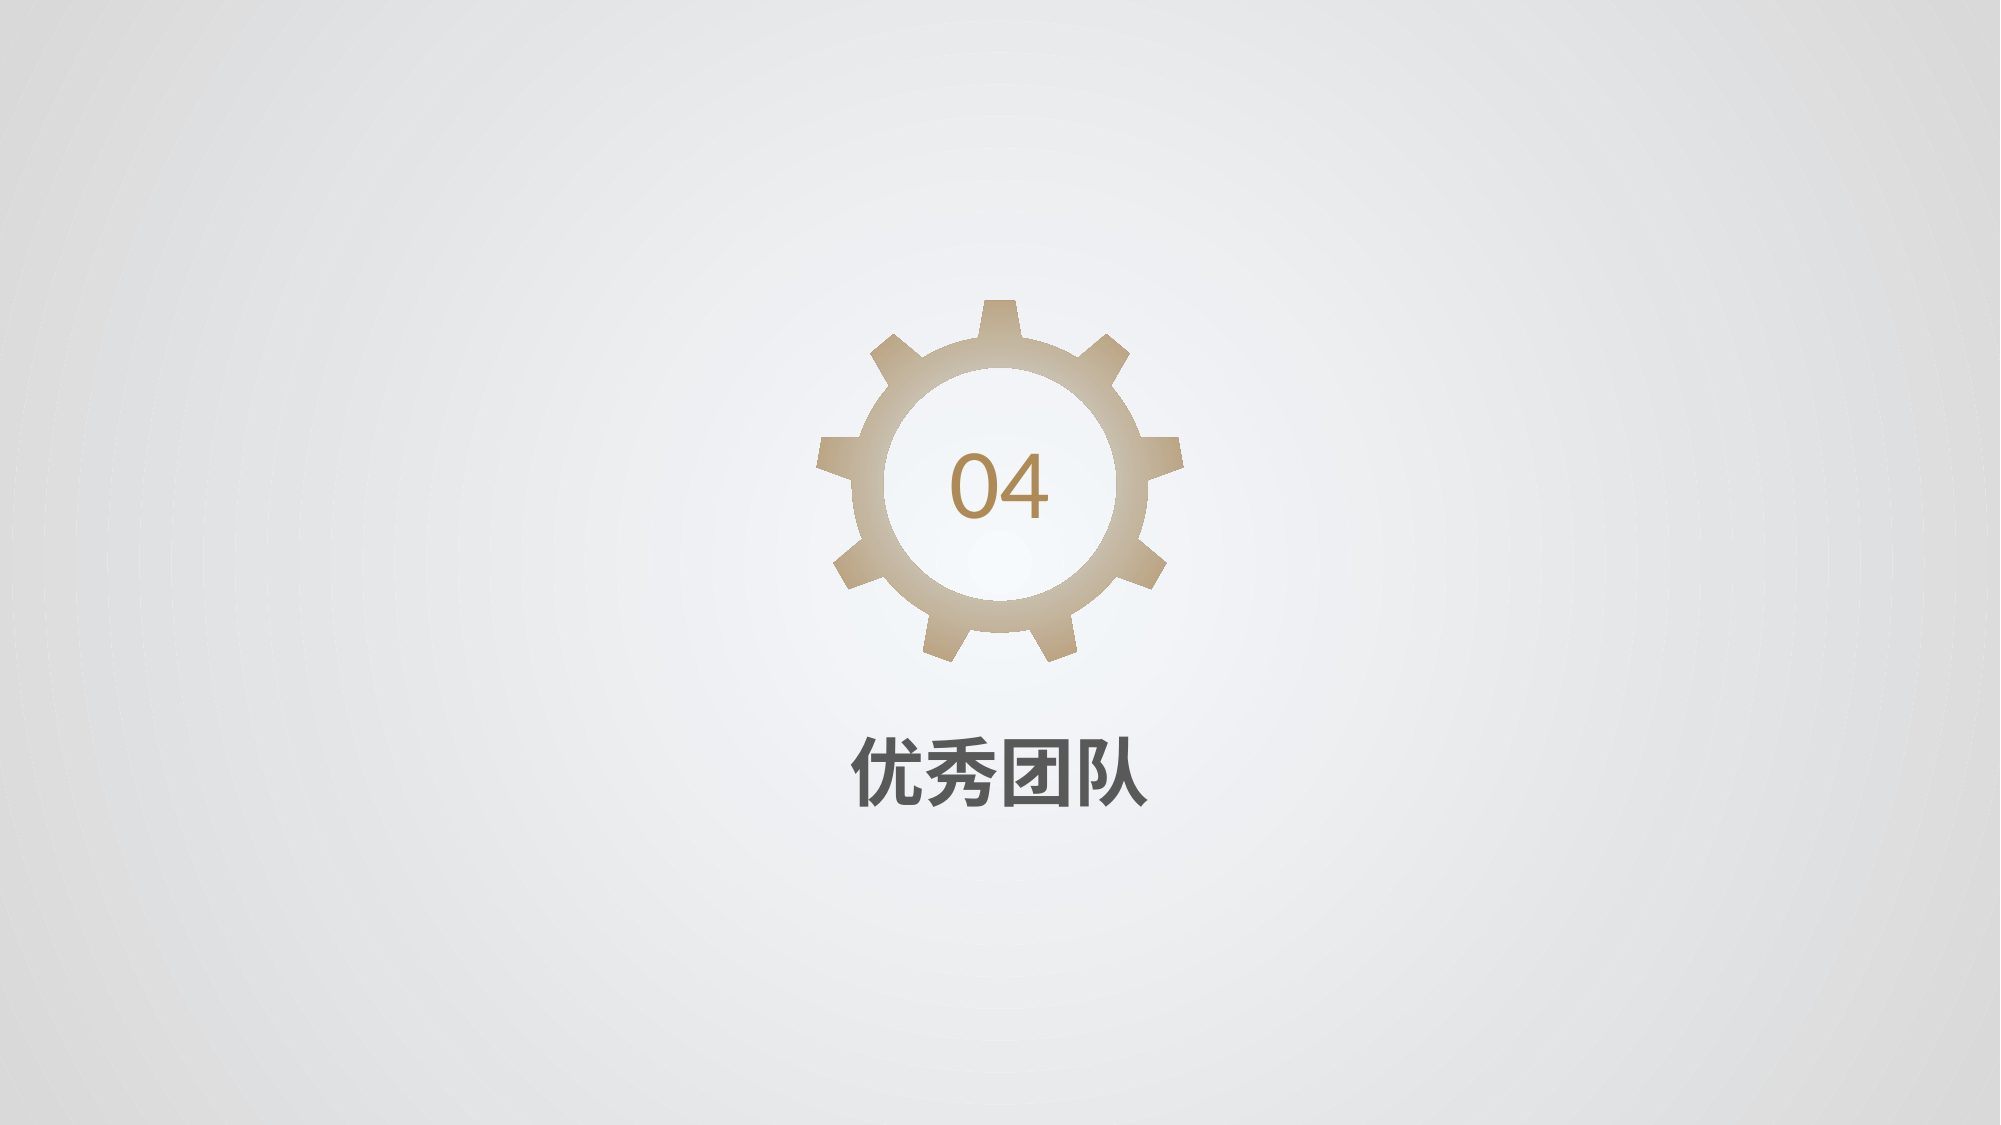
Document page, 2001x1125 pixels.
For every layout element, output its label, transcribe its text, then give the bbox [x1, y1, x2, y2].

text_box 04 [816, 300, 1184, 662]
text_box 优秀团队 [835, 717, 1165, 823]
